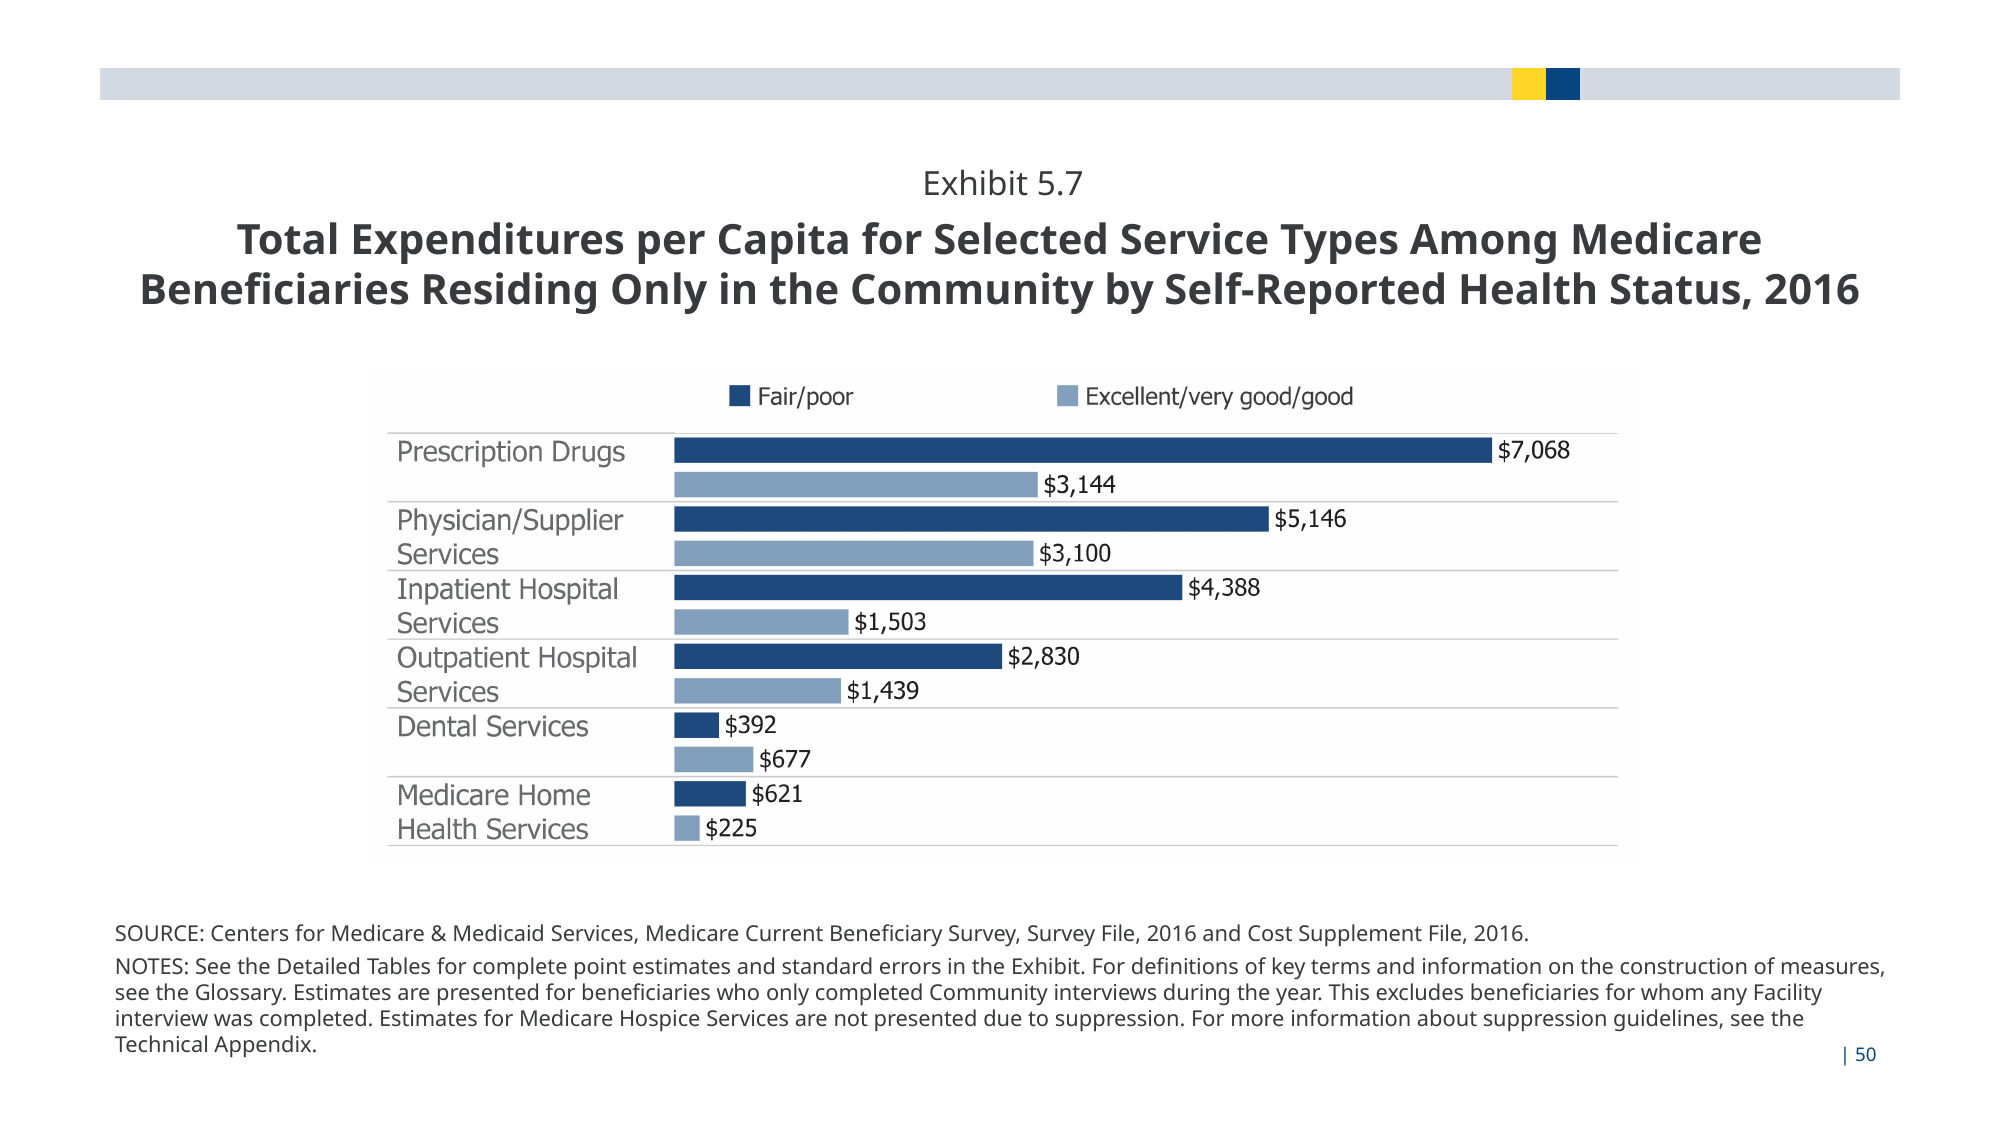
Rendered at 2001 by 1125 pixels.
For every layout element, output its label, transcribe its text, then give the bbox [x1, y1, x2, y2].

picture [364, 368, 1641, 865]
list SOURCE: Centers for Medicare & Medicaid Services, Medicare Current Beneficiary Survey, Survey File, 2016 and Cost Supplement File, 2016. NOTES: See the Detailed Tables for complete point estimates and standard errors in the Exhibit. For definitions of key terms and information on the construction of measures, see the Glossary. Estimates are presented for beneficiaries who only completed Community interviews during the year. This excludes beneficiaries for whom any Facility interview was completed. Estimates for Medicare Hospice Services are not presented due to suppression. For more information about suppression guidelines, see the Technical Appendix. [99, 912, 1900, 1063]
title Exhibit 5.7 [99, 154, 1900, 213]
list Total Expenditures per Capita for Selected Service Types Among Medicare Beneficiaries Residing Only in the Community by Self-Reported Health Status, 2016 [99, 213, 1900, 300]
